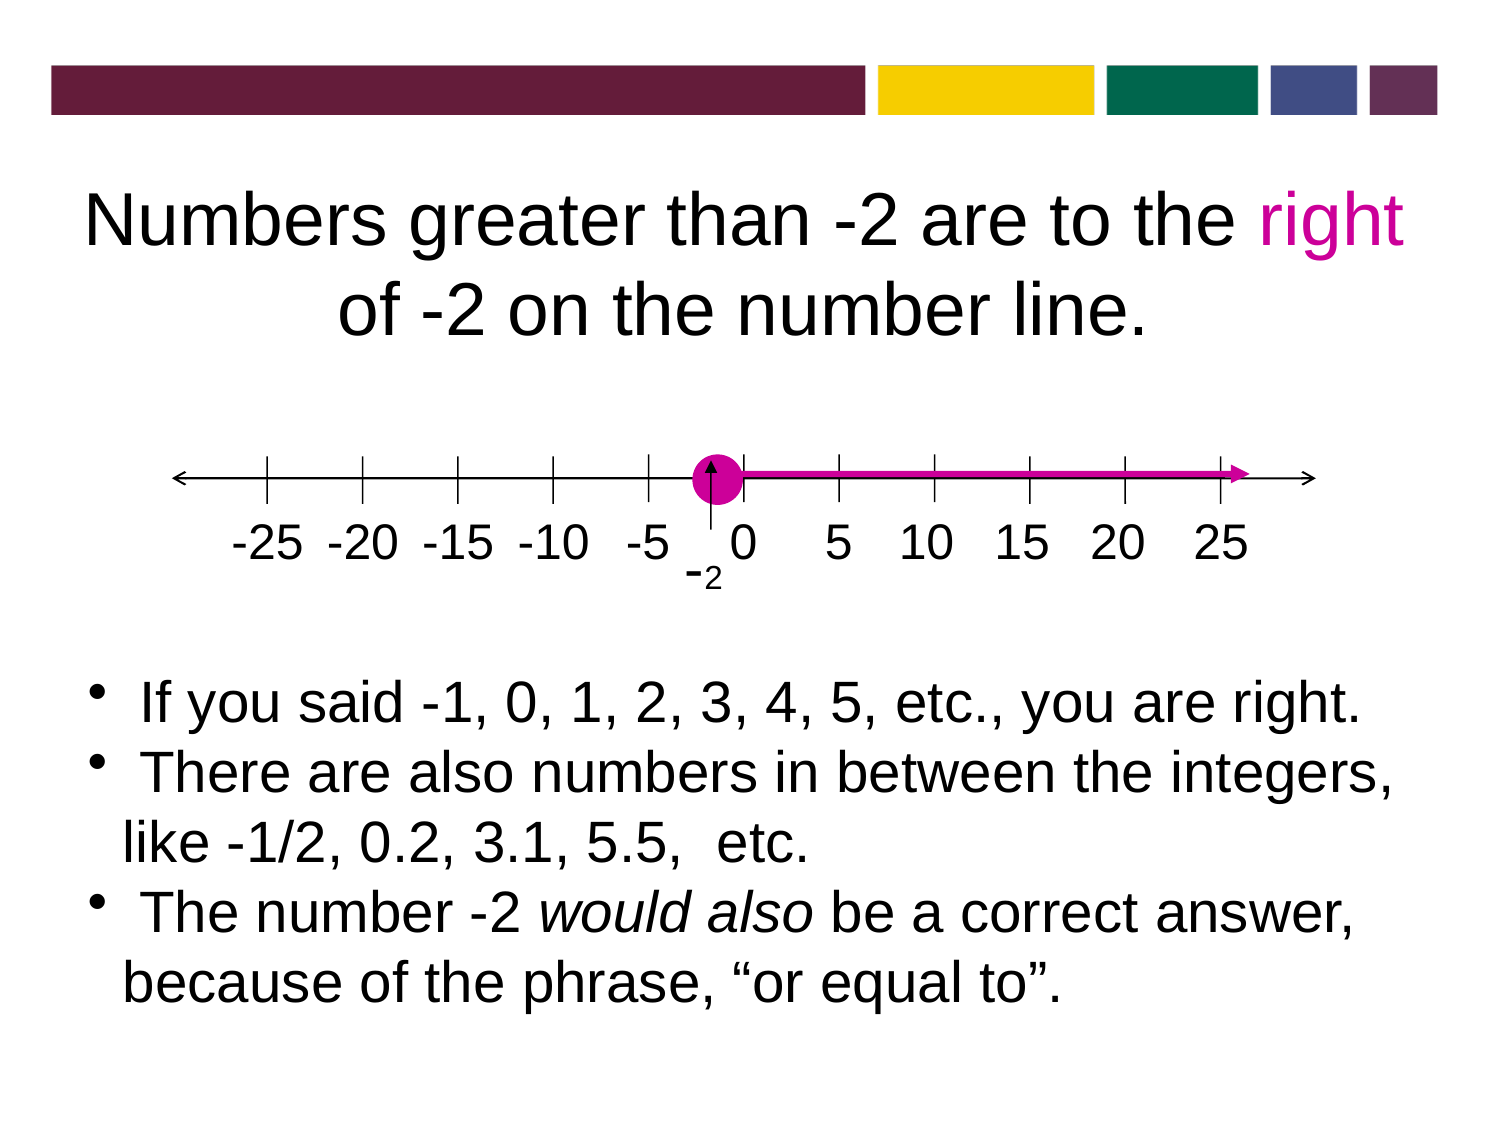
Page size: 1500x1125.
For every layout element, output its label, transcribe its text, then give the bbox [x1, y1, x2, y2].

picture [37, 49, 1438, 116]
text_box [669, 460, 753, 611]
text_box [171, 454, 1317, 574]
text_box If you said -1, 0, 1, 2, 3, 4, 5, etc., you are right. There are also numbers in between the integers, like -1/2, 0.2, 3.1, 5.5, etc. The number -2 would also be a correct answer, because of the phrase, “or equal to”. [72, 656, 1449, 1022]
text_box Numbers greater than -2 are to the right of -2 on the number line. [35, 162, 1453, 358]
